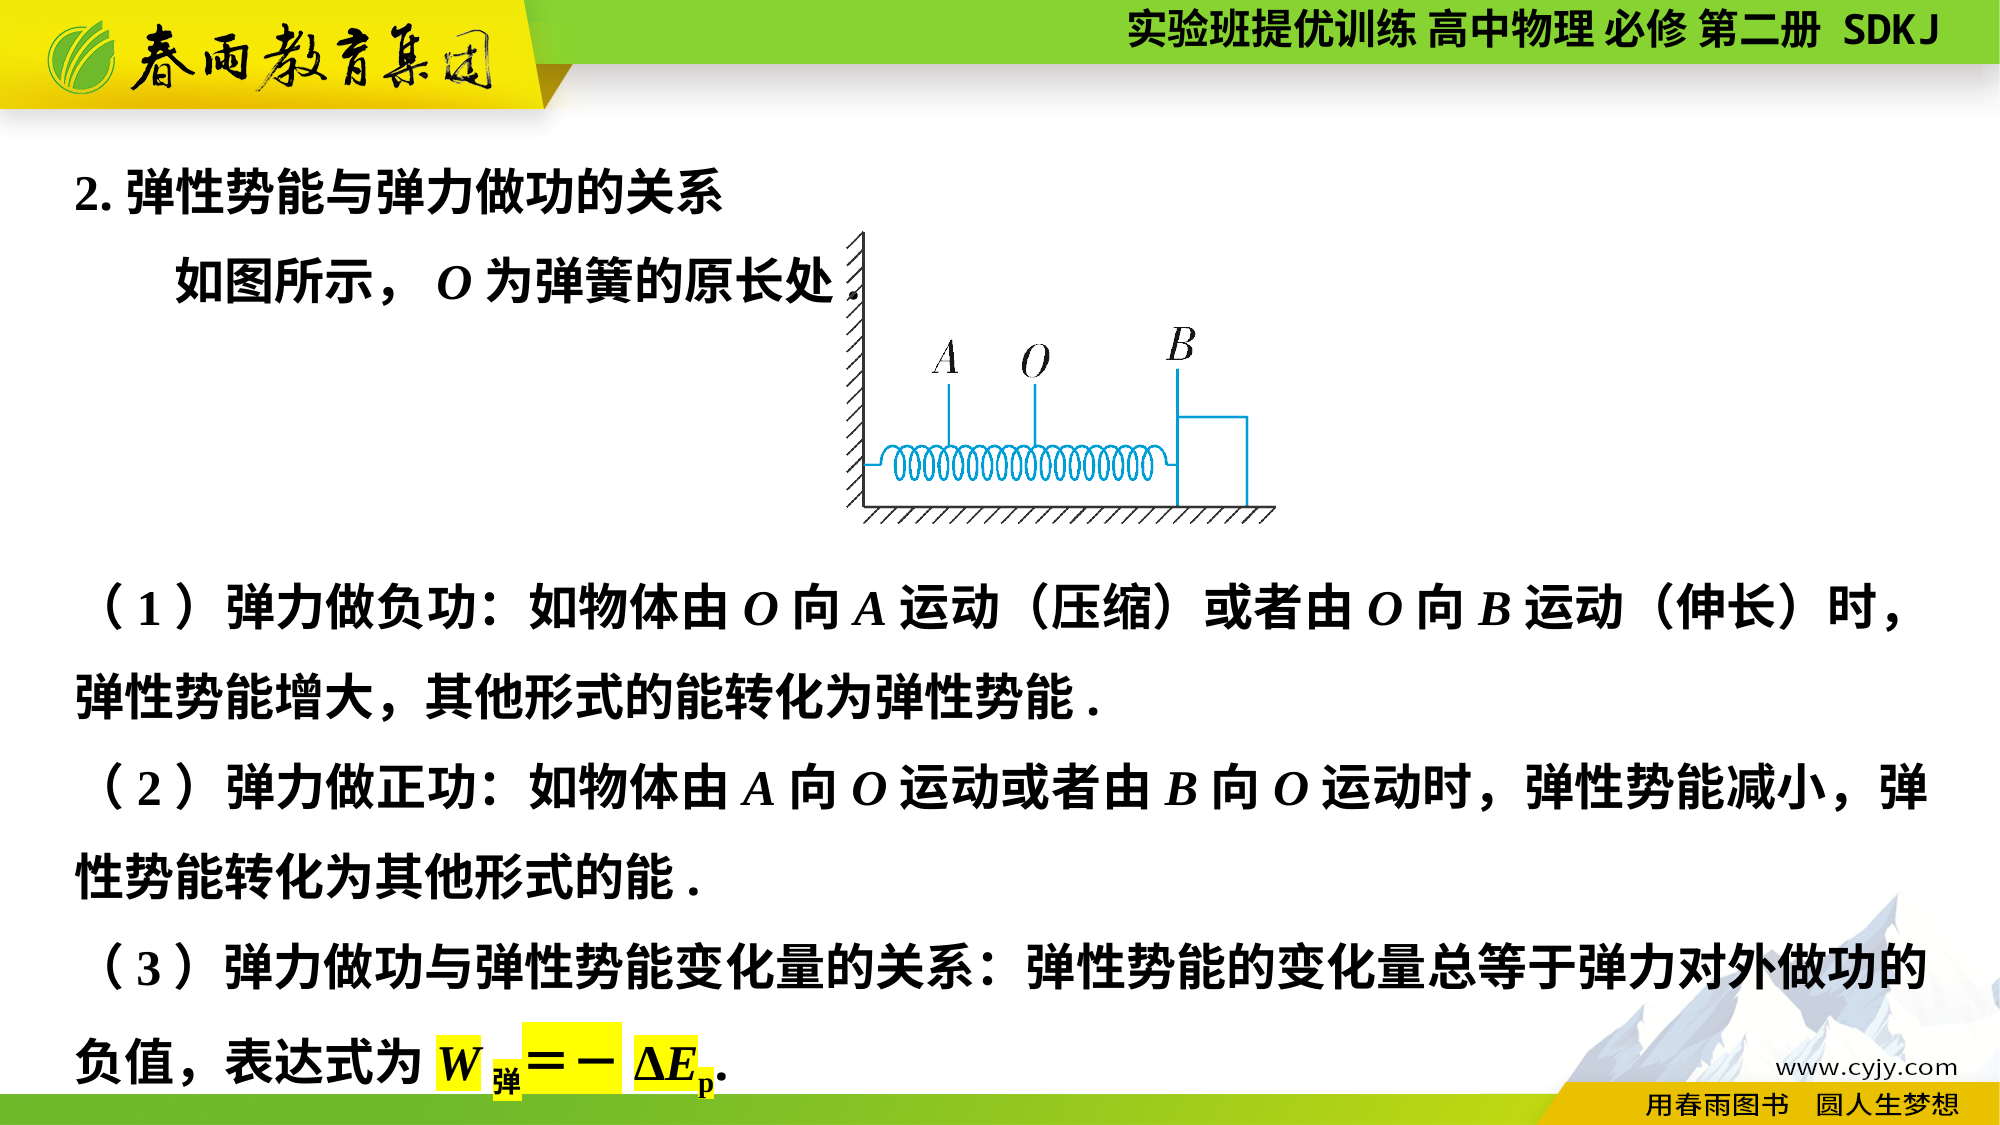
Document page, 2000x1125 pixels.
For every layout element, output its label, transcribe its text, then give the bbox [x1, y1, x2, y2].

list 2.弹性势能与弹力做功的关系 如图所示，O为弹簧的原长处. （1）弹力做负功：如物体由O向A运动（压缩）或者由O向B运动（伸长）时，弹性势能增大，其他形式的能转化为弹性势能. （2）弹力做正功：如物体由A向O运动或者由B向O运动时，弹性势能减小，弹性势能转化为其他形式的能. （3）弹力做功与弹性势能变化量的关系：弹性势能的变化量总等于弹力对外做功的负值，表达式为W弹＝－ΔEp. [59, 122, 1944, 1104]
picture [0, 0, 2000, 1125]
